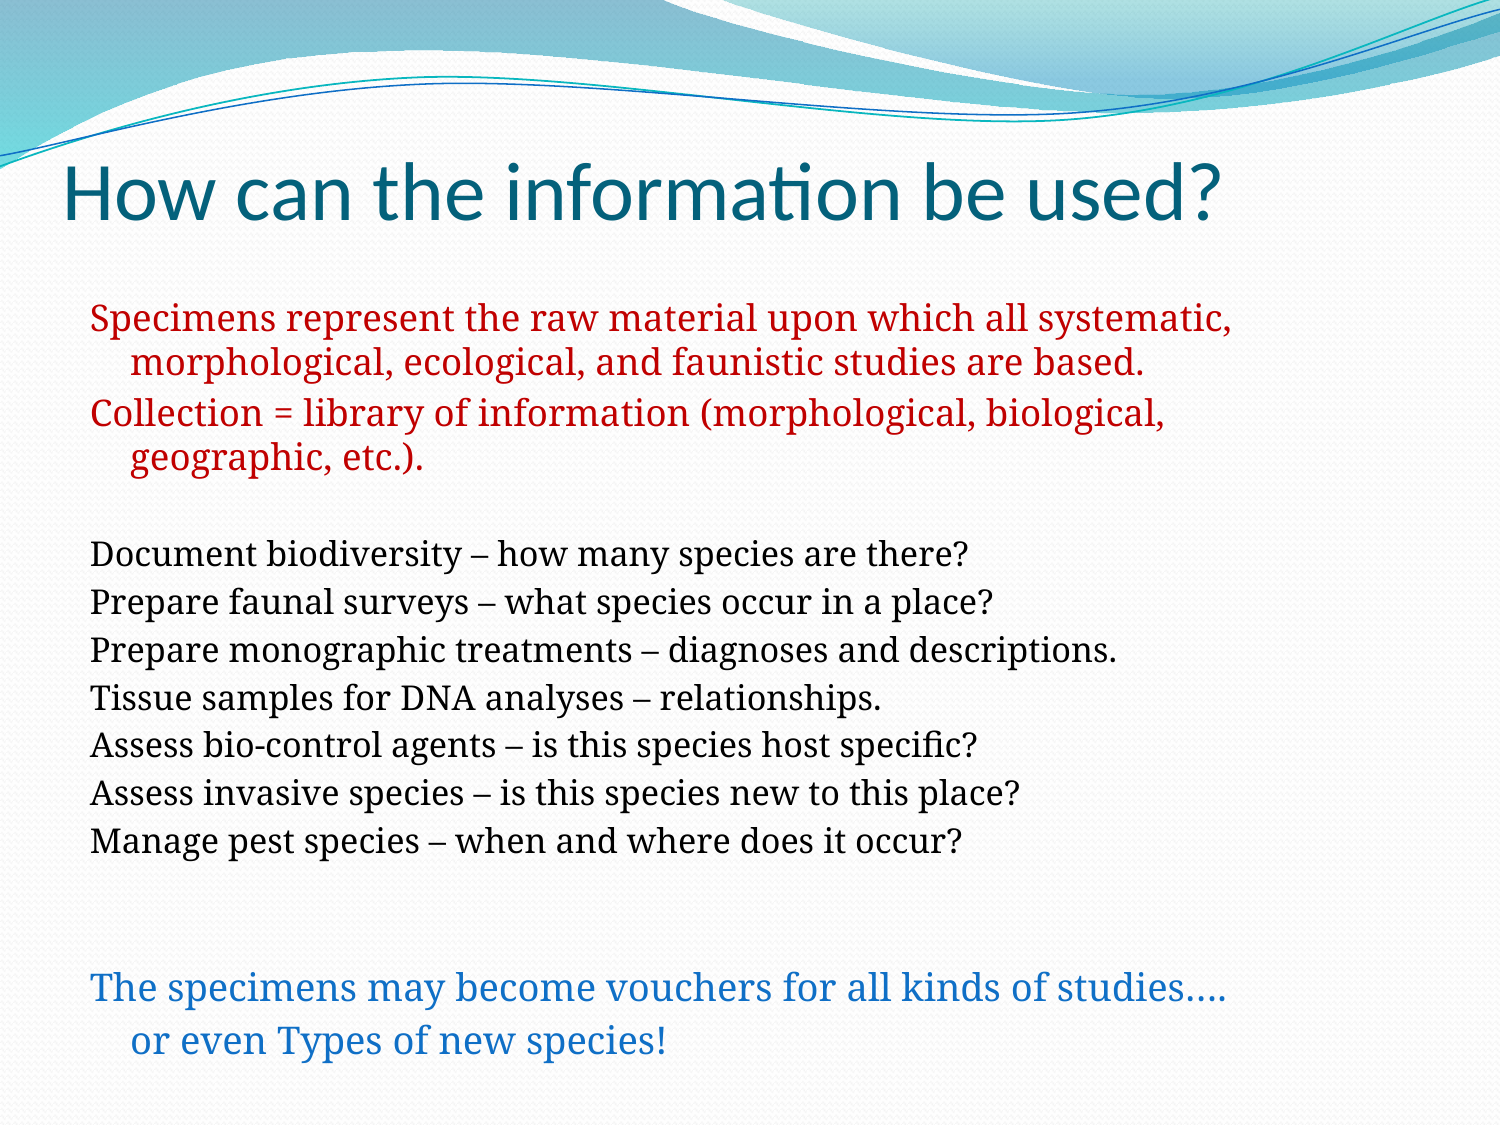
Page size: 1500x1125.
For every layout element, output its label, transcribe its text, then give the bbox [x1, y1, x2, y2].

list Specimens represent the raw material upon which all systematic, morphological, ecological, and faunistic studies are based. Collection = library of information (morphological, biological, geographic, etc.). Document biodiversity – how many species are there? Prepare faunal surveys – what species occur in a place? Prepare monographic treatments – diagnoses and descriptions. Tissue samples for DNA analyses – relationships. Assess bio-control agents – is this species host specific? Assess invasive species – is this species new to this place? Manage pest species – when and where does it occur? The specimens may become vouchers for all kinds of studies…. or even Types of new species! [75, 287, 1350, 1075]
title How can the information be used? [62, 50, 1413, 238]
